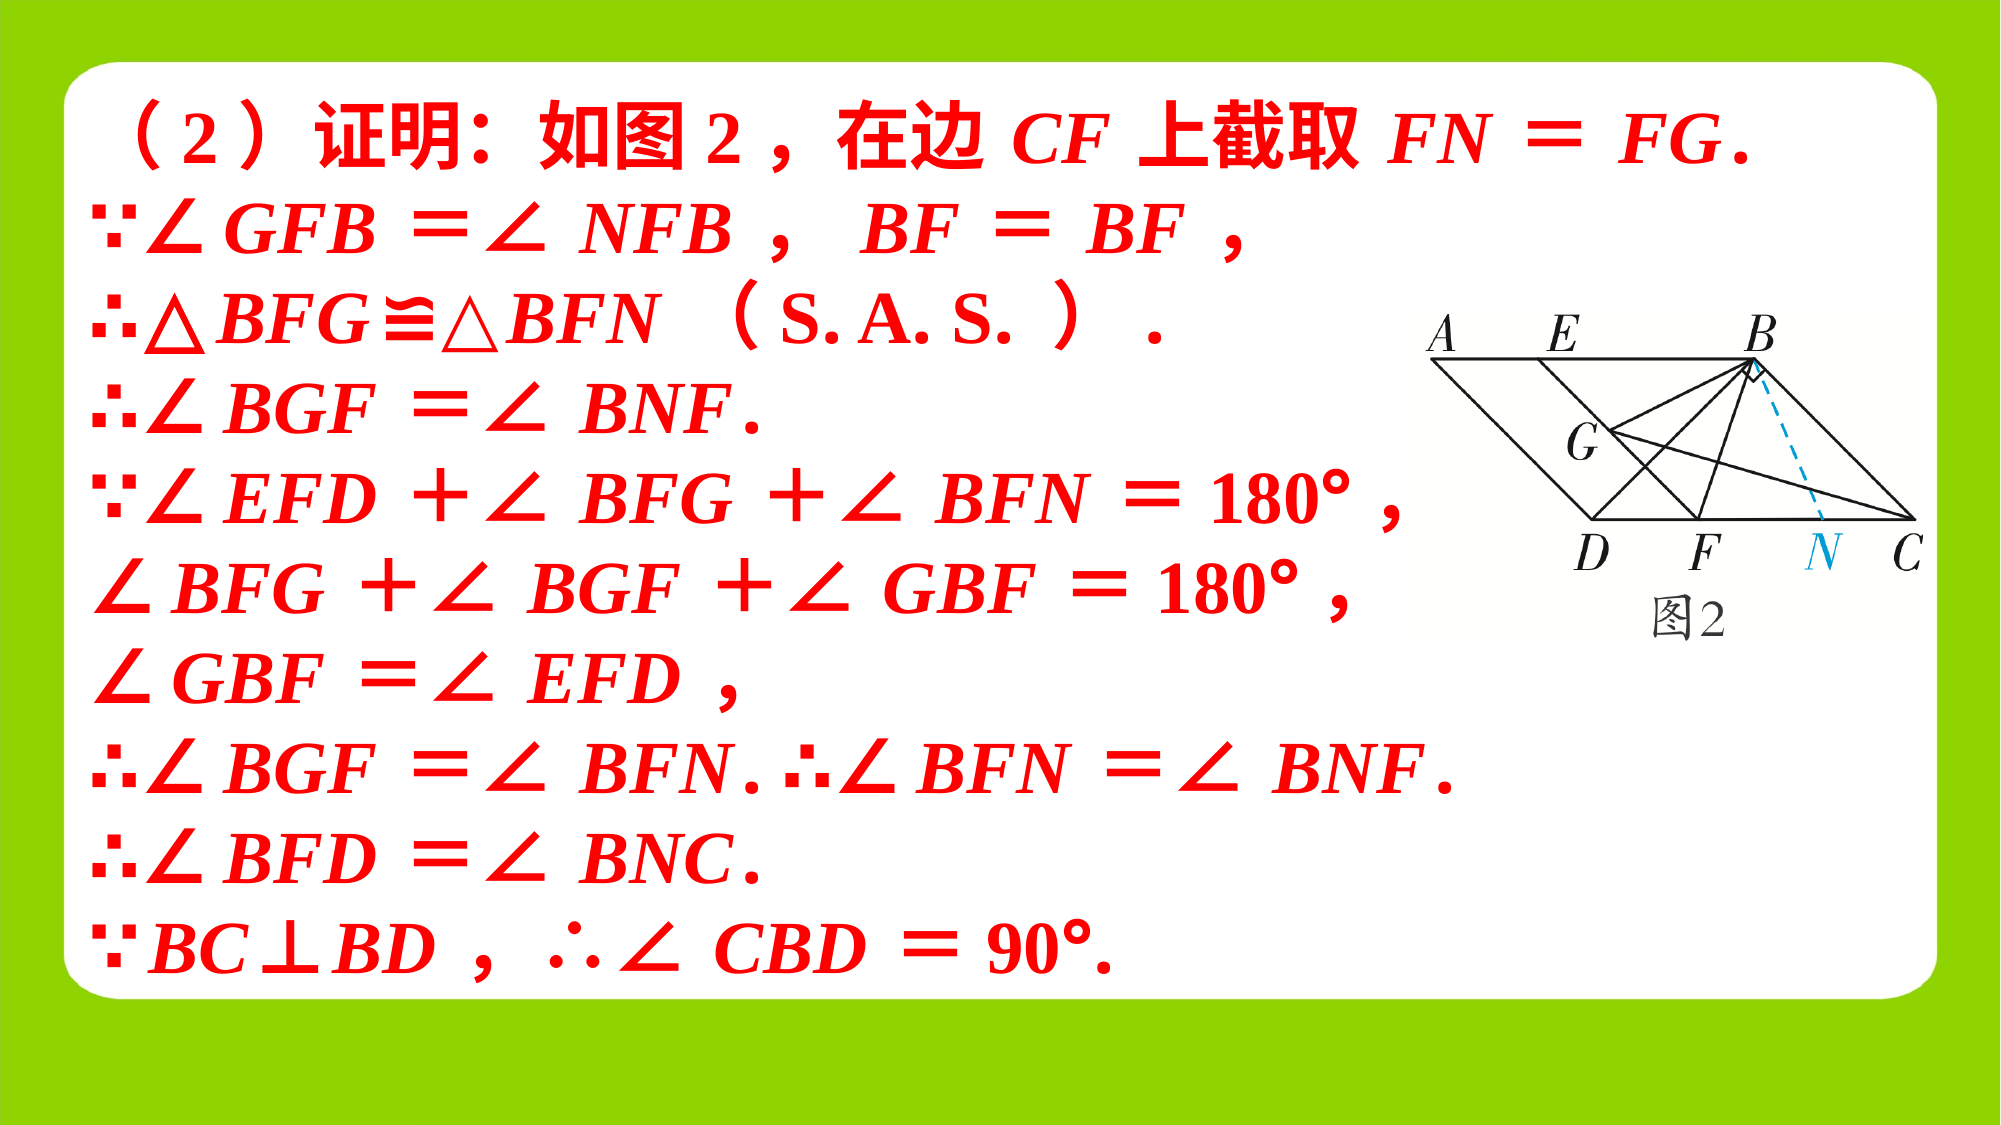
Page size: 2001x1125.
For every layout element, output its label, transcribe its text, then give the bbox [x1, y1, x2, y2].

picture [1401, 314, 1923, 641]
picture [0, 0, 2001, 1125]
text_box （2）证明：如图2，在边CF上截取FN＝FG. ∵∠GFB＝∠NFB，BF＝BF， ∴△BFG≌△BFN（S. A. S. ）. ∴∠BGF＝∠BNF. ∵∠EFD＋∠BFG＋∠BFN＝180°， ∠BFG＋∠BGF＋∠GBF＝180°， ∠GBF＝∠EFD， ∴∠BGF＝∠BFN. ∴∠BFN＝∠BNF. ∴∠BFD＝∠BNC. ∵BC⊥BD，∴∠CBD＝90°. [88, 88, 1974, 1024]
